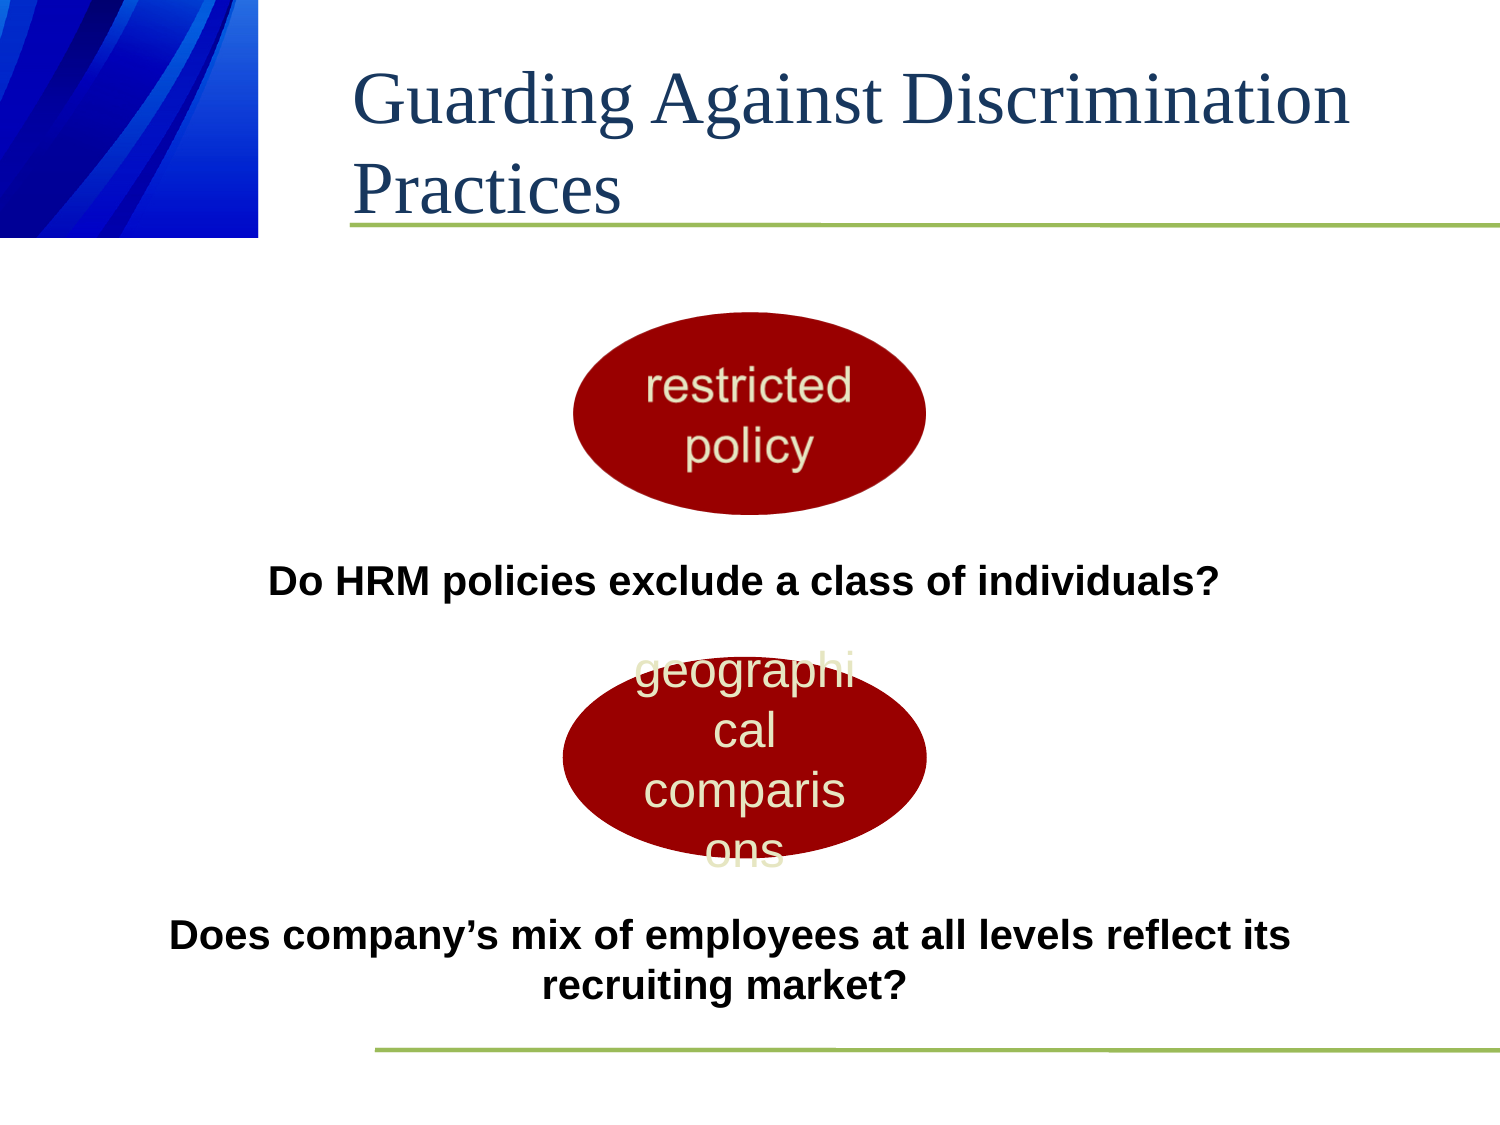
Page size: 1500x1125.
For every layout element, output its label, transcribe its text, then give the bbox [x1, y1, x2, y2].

slide_number [1074, 1042, 1425, 1103]
title Guarding Against Discrimination Practices [337, 45, 1425, 233]
text_box Does company’s mix of employees at all levels reflect its recruiting market? [111, 900, 1349, 1016]
list Do HRM policies exclude a class of individuals? [75, 262, 1425, 1005]
text_box geographical comparisons [563, 657, 926, 858]
picture [573, 312, 927, 515]
picture [0, 0, 259, 238]
